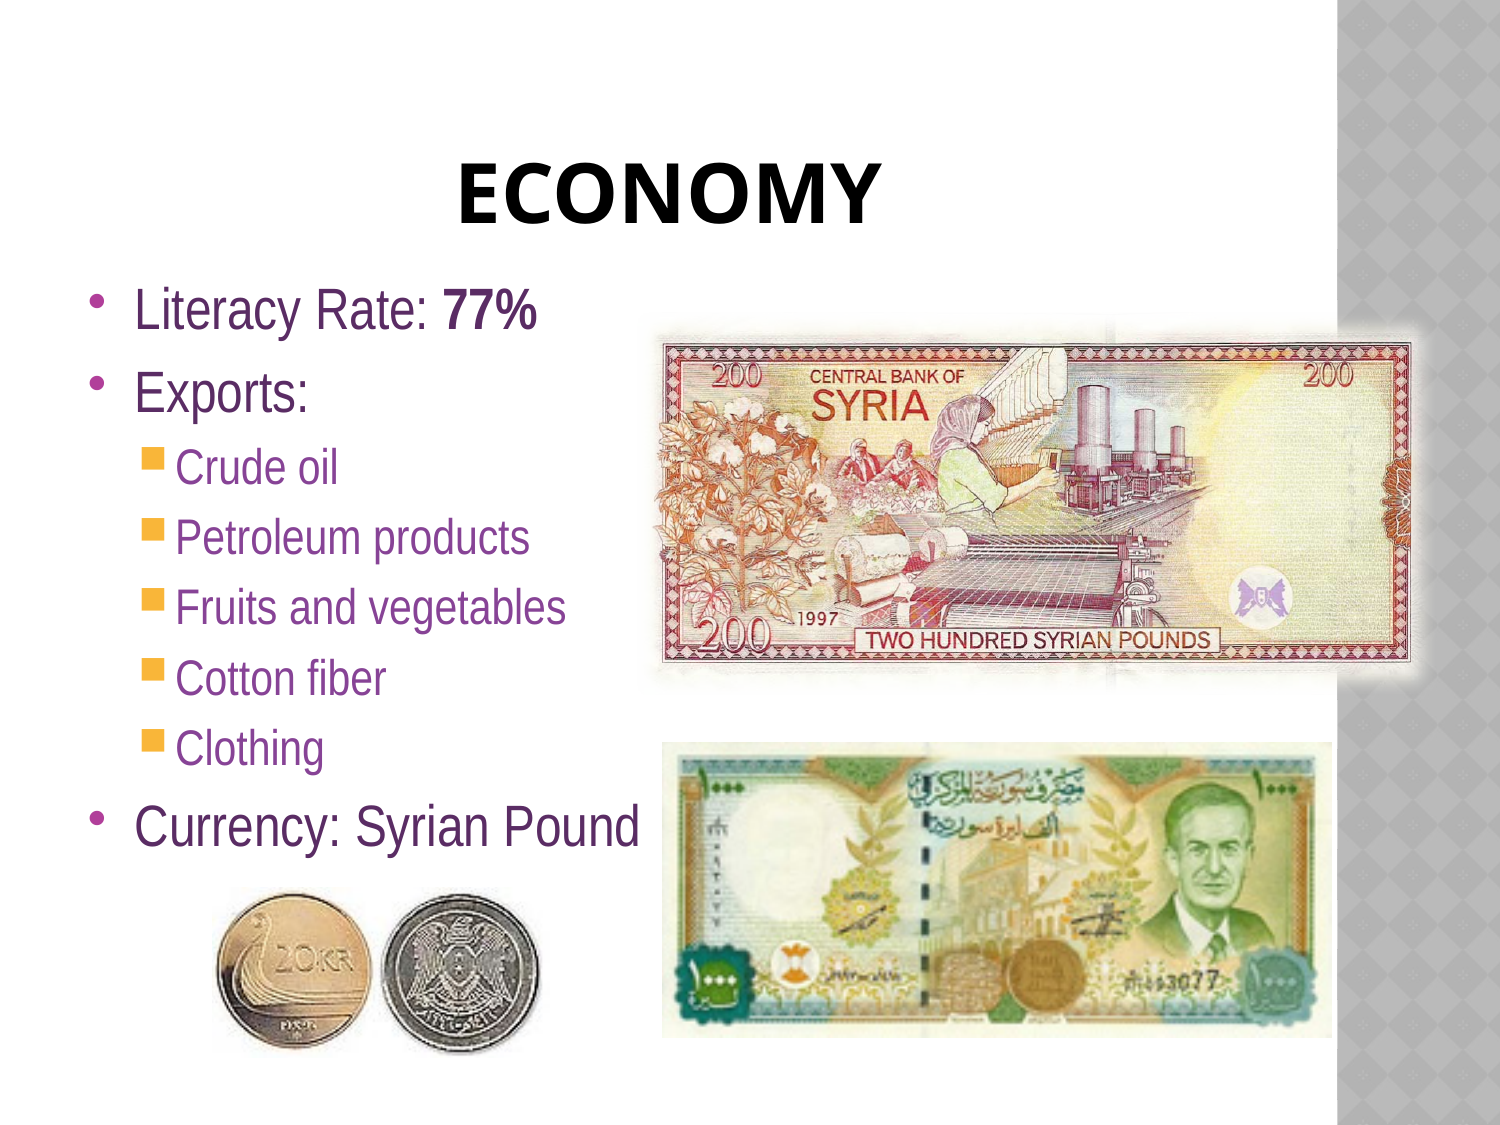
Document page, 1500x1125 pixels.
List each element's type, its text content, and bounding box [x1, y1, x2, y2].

picture [212, 887, 551, 1059]
picture [637, 312, 1436, 695]
title Economy [75, 52, 1263, 240]
list Literacy Rate: 77% Exports: Crude oil Petroleum products Fruits and vegetables Cotton fiber Clothing Currency: Syrian Pound [75, 264, 1263, 1059]
picture [661, 742, 1333, 1038]
